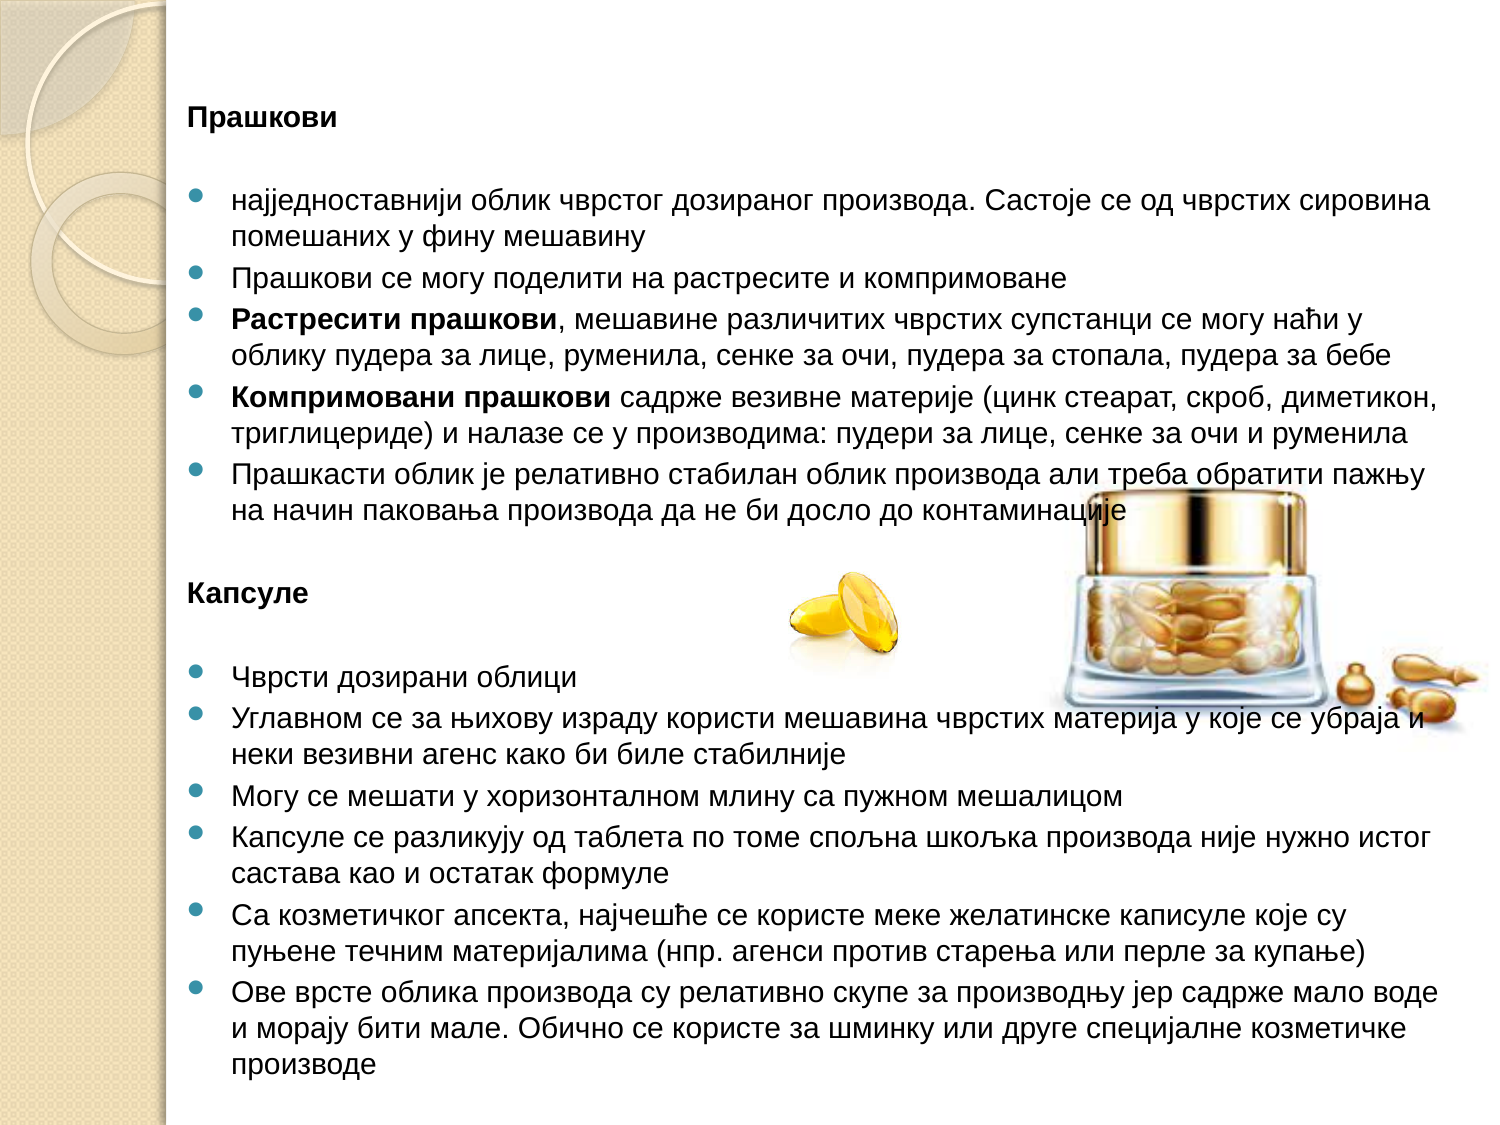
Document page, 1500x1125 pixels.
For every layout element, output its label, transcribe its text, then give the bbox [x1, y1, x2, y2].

picture [1035, 420, 1500, 752]
list Прашкови најједноставнији облик чврстог дозираног производа. Састоје се од чврстих сировина помешаних у фину мешавину Прашкови се могу поделити на растресите и компримоване Растресити прашкови, мешавине различитих чврстих супстанци се могу наћи у облику пудера за лице, руменила, сенке за очи, пудера за стопала, пудера за бебе Компримовани прашкови садрже везивне материје (цинк стеарат, скроб, диметикон, триглицериде) и налазе се у производима: пудери за лице, сенке за очи и руменила Прашкасти облик је релативно стабилан облик производа али треба обратити пажњу на начин паковања производа да не би досло до контаминације Капсуле Чврсти дозирани облици Углавном се за њихову израду користи мешавина чврстих материја у које се убраја и неки везивни агенс како би биле стабилније Могу се мешати у хоризонталном млину са пужном мешалицом Капсуле се разликују од таблета по томе спољна шкољка производа није нужно истог састава као и остатак формуле Са козметичког апсекта, најчешће се користе меке желатинске каписуле које су пуњене течним материјалима (нпр. агенси против старења или перле за купање) Ове врсте облика производа су релативно скупе за производњу јер садрже мало воде и морају бити мале. Обично се користе за шминку или друге специјалне козметичке производе [159, 90, 1466, 1125]
picture [749, 526, 938, 693]
